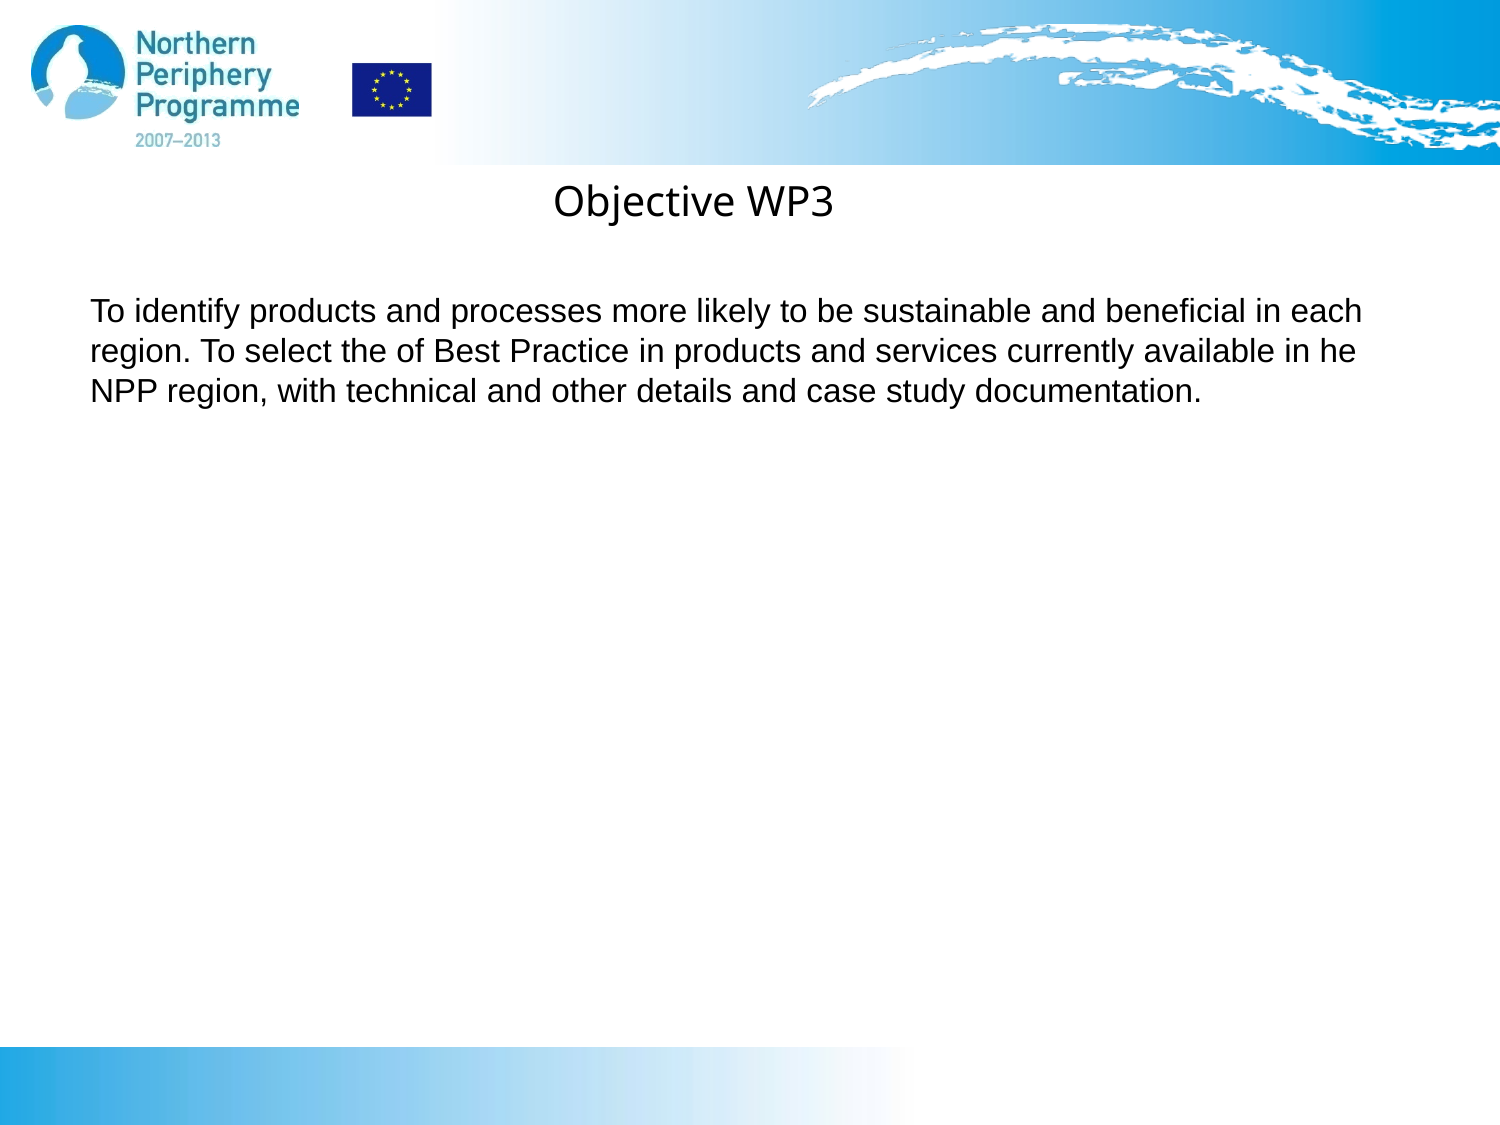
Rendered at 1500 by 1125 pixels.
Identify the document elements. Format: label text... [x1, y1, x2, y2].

picture [31, 25, 74, 147]
picture [0, 1047, 1053, 1125]
list To identify products and processes more likely to be sustainable and beneficial in each region. To select the of Best Practice in products and services currently available in he NPP region, with technical and other details and case study documentation. [74, 281, 1426, 1006]
picture [297, 0, 1500, 165]
picture [1476, 100, 1500, 107]
title Objective WP3 [74, 19, 1313, 233]
